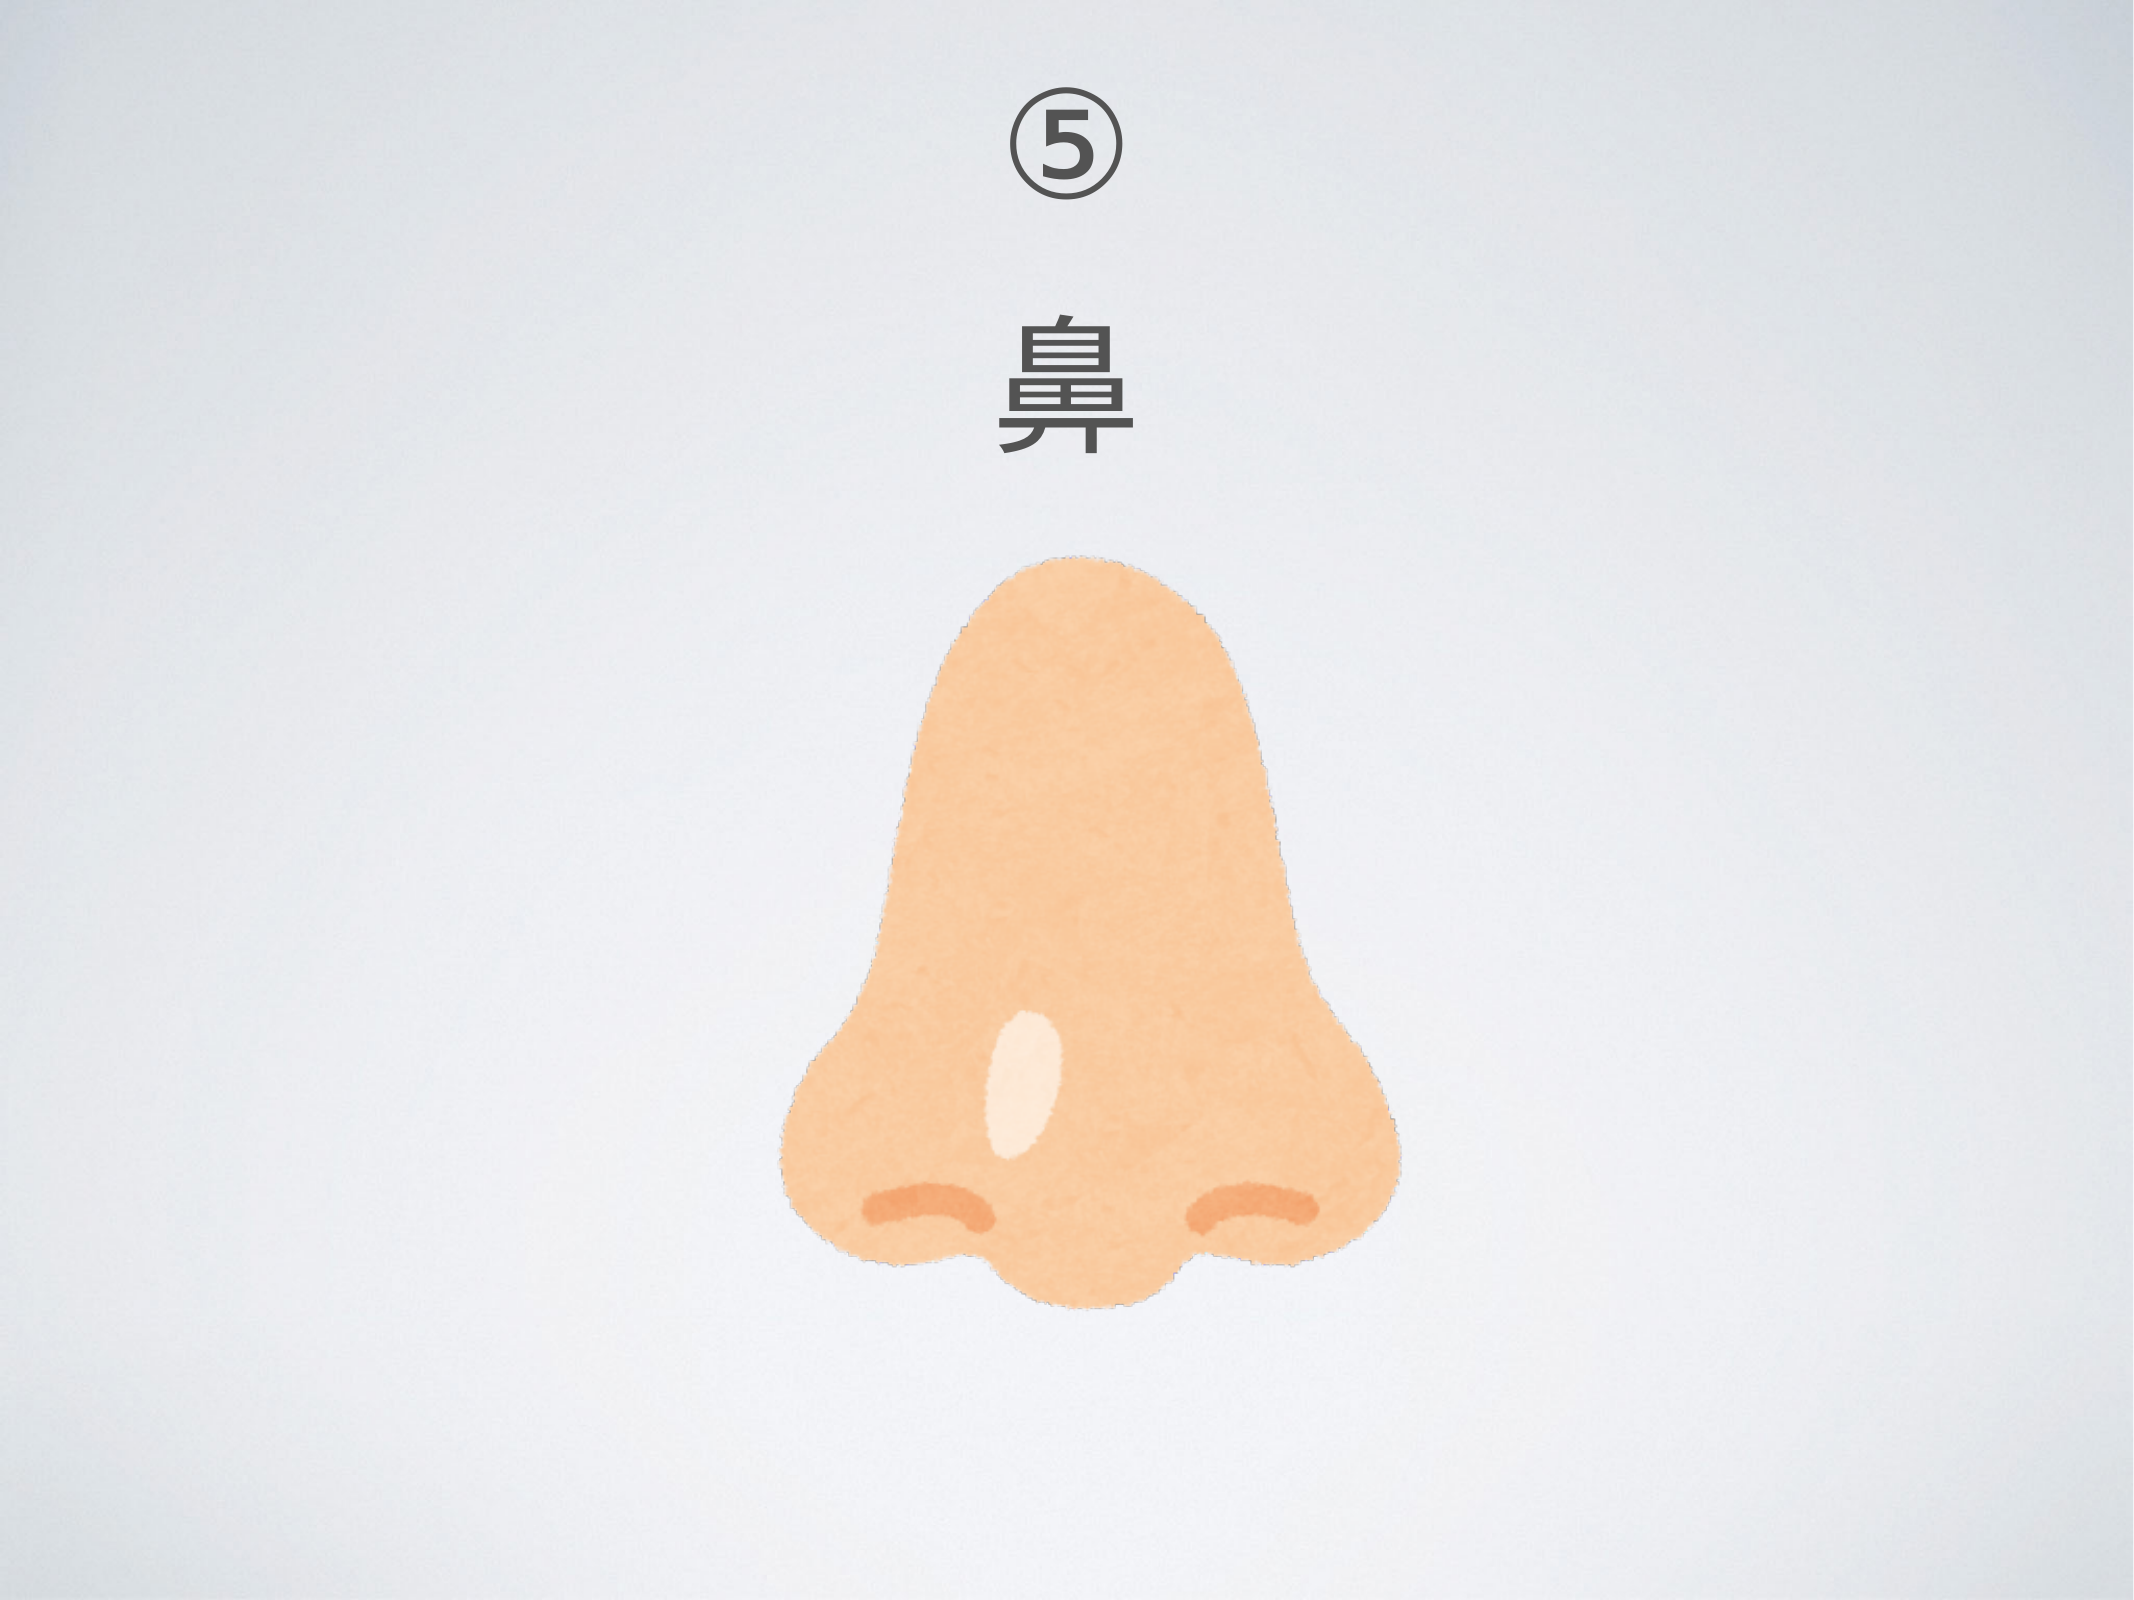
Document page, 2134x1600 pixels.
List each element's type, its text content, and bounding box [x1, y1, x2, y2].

title ⑤ [57, 0, 2076, 405]
picture [0, 0, 2134, 1600]
text_box 鼻 [58, 115, 2075, 647]
